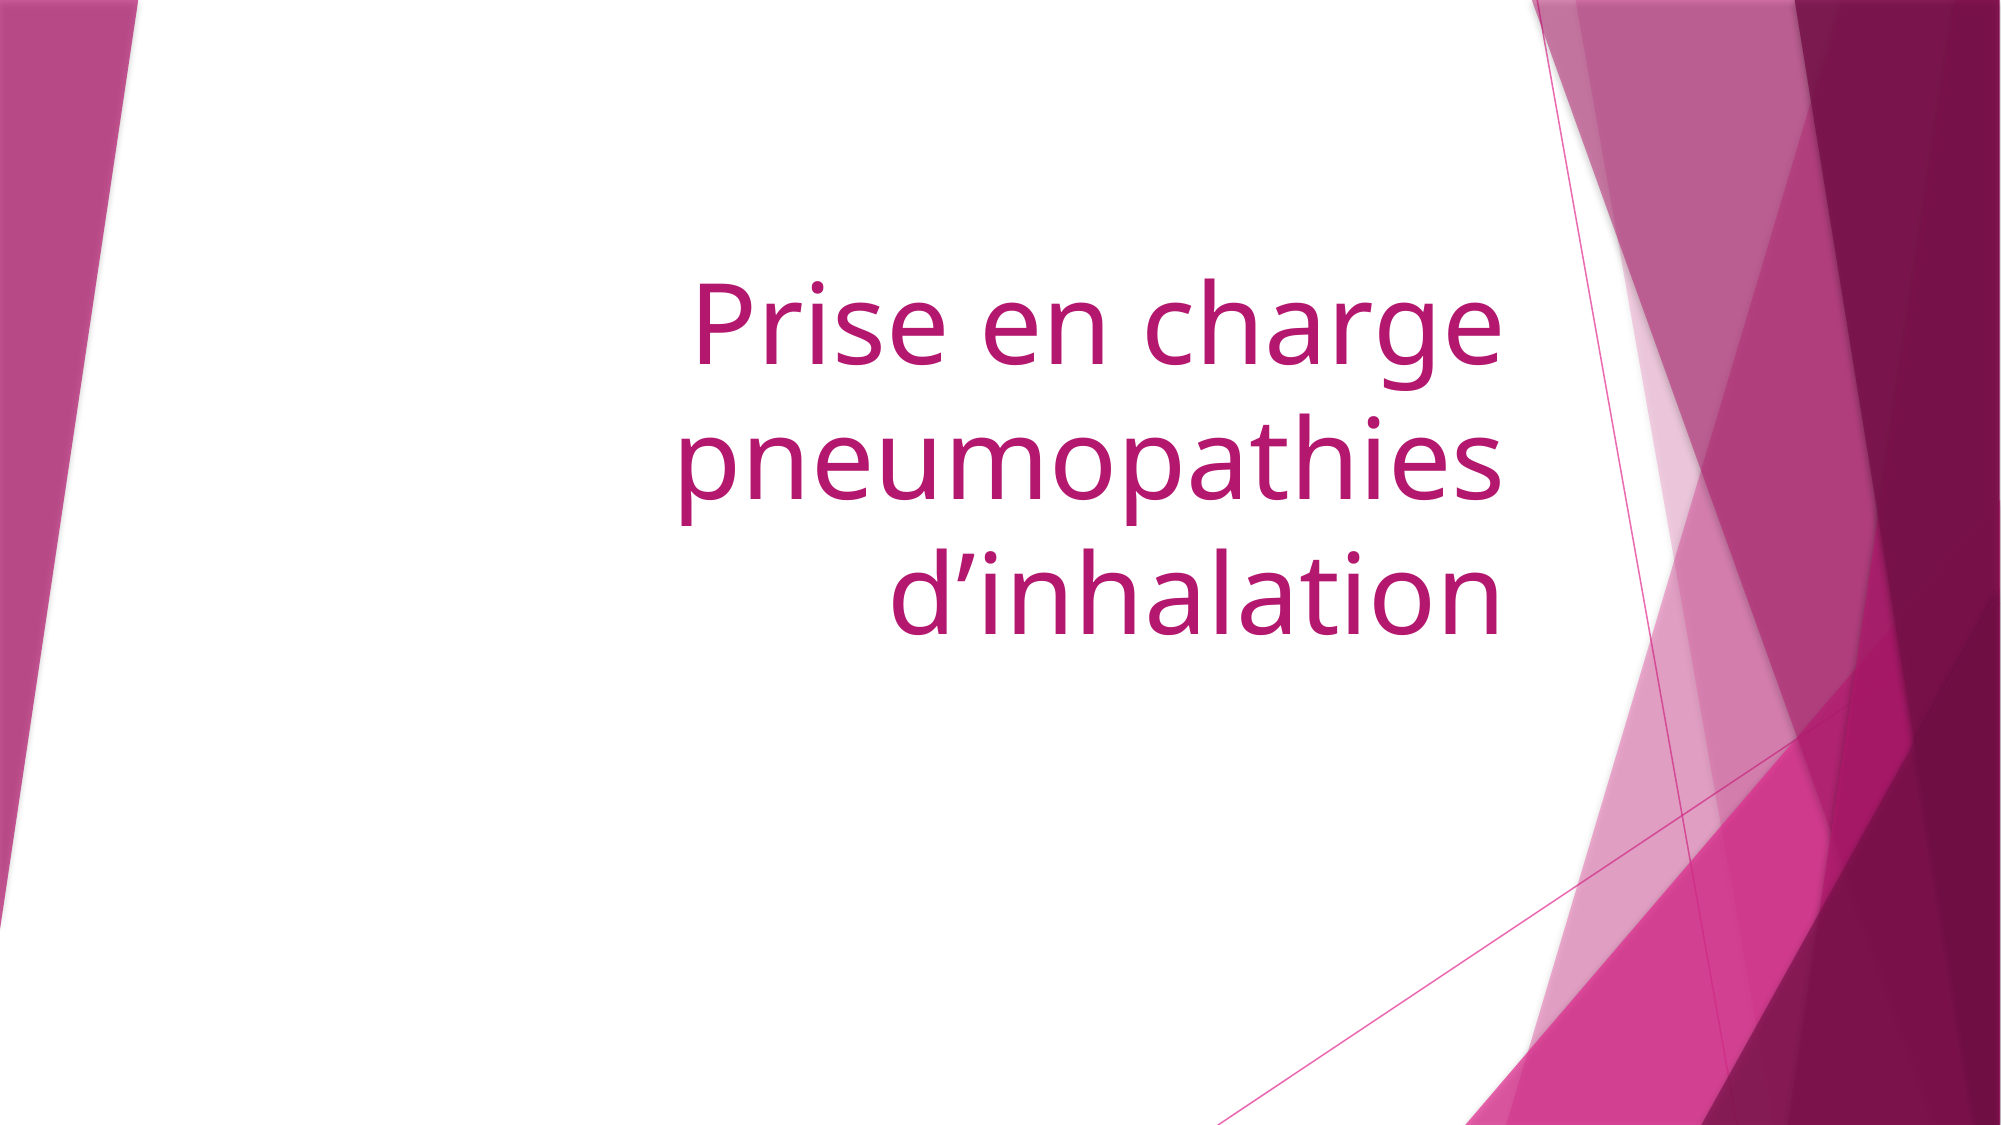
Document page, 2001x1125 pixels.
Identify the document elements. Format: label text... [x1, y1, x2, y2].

title Prise en charge pneumopathies d’inhalation [247, 394, 1522, 665]
